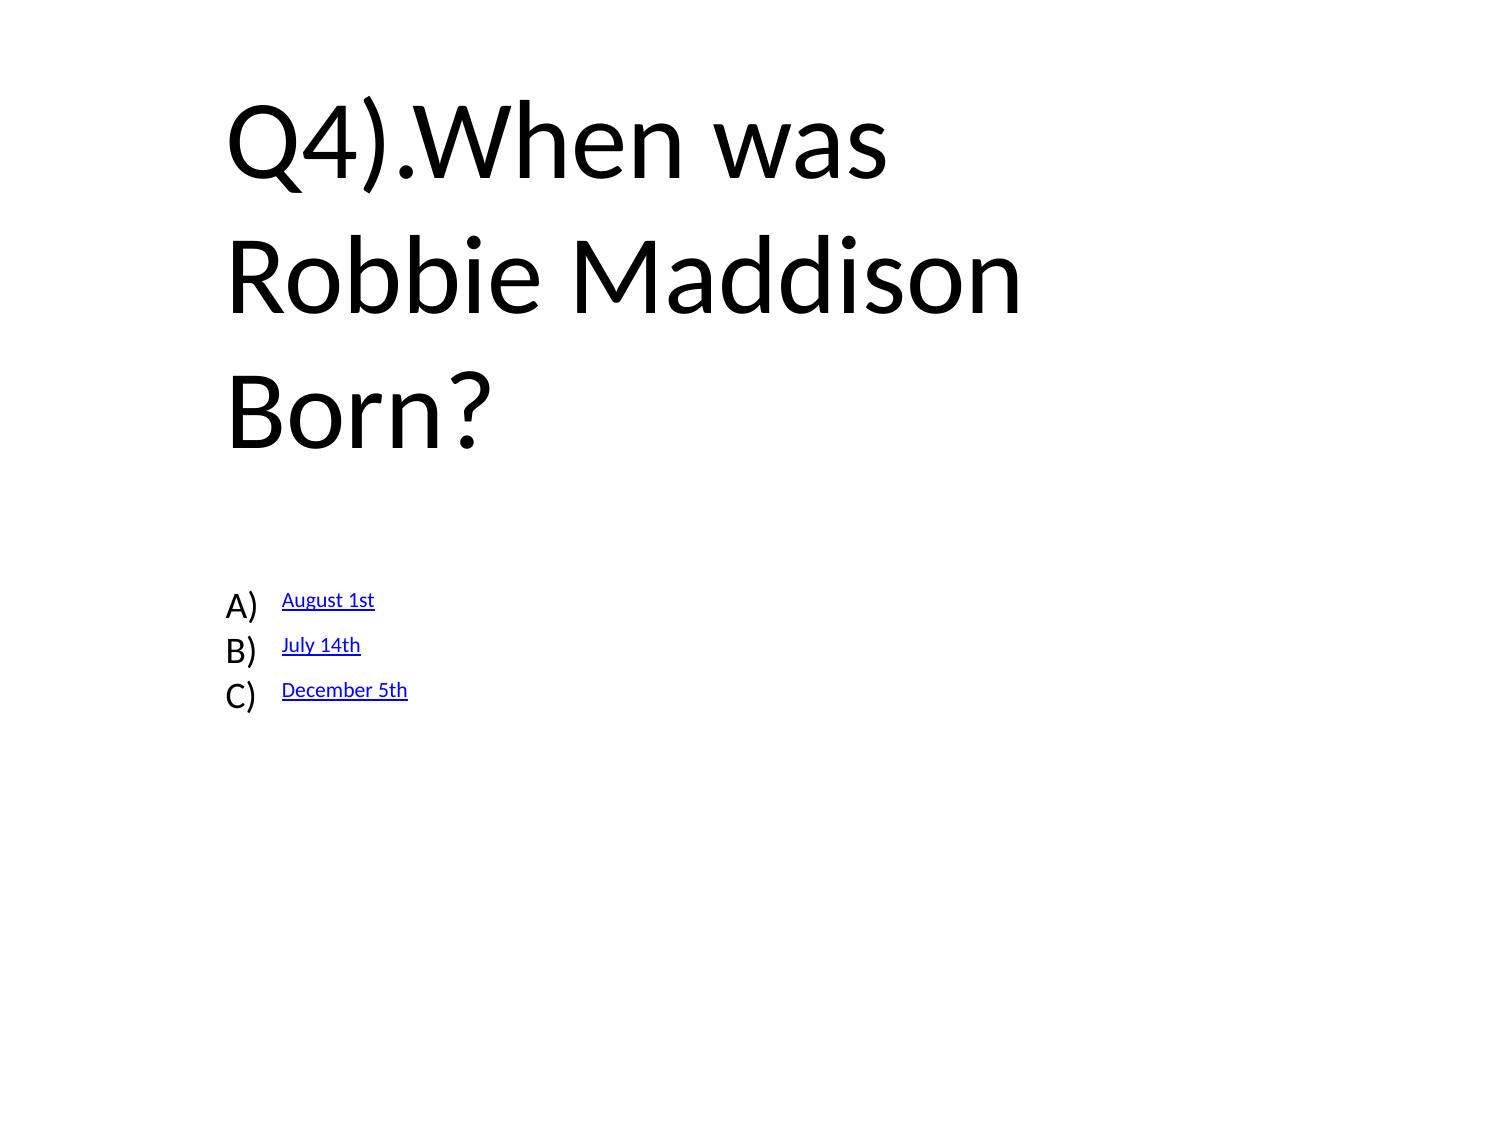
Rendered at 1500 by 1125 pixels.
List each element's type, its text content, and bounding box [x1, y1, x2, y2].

text_box August 1st July 14th December 5th [210, 574, 1008, 769]
text_box Q4).When was Robbie Maddison Born? [210, 58, 1172, 479]
